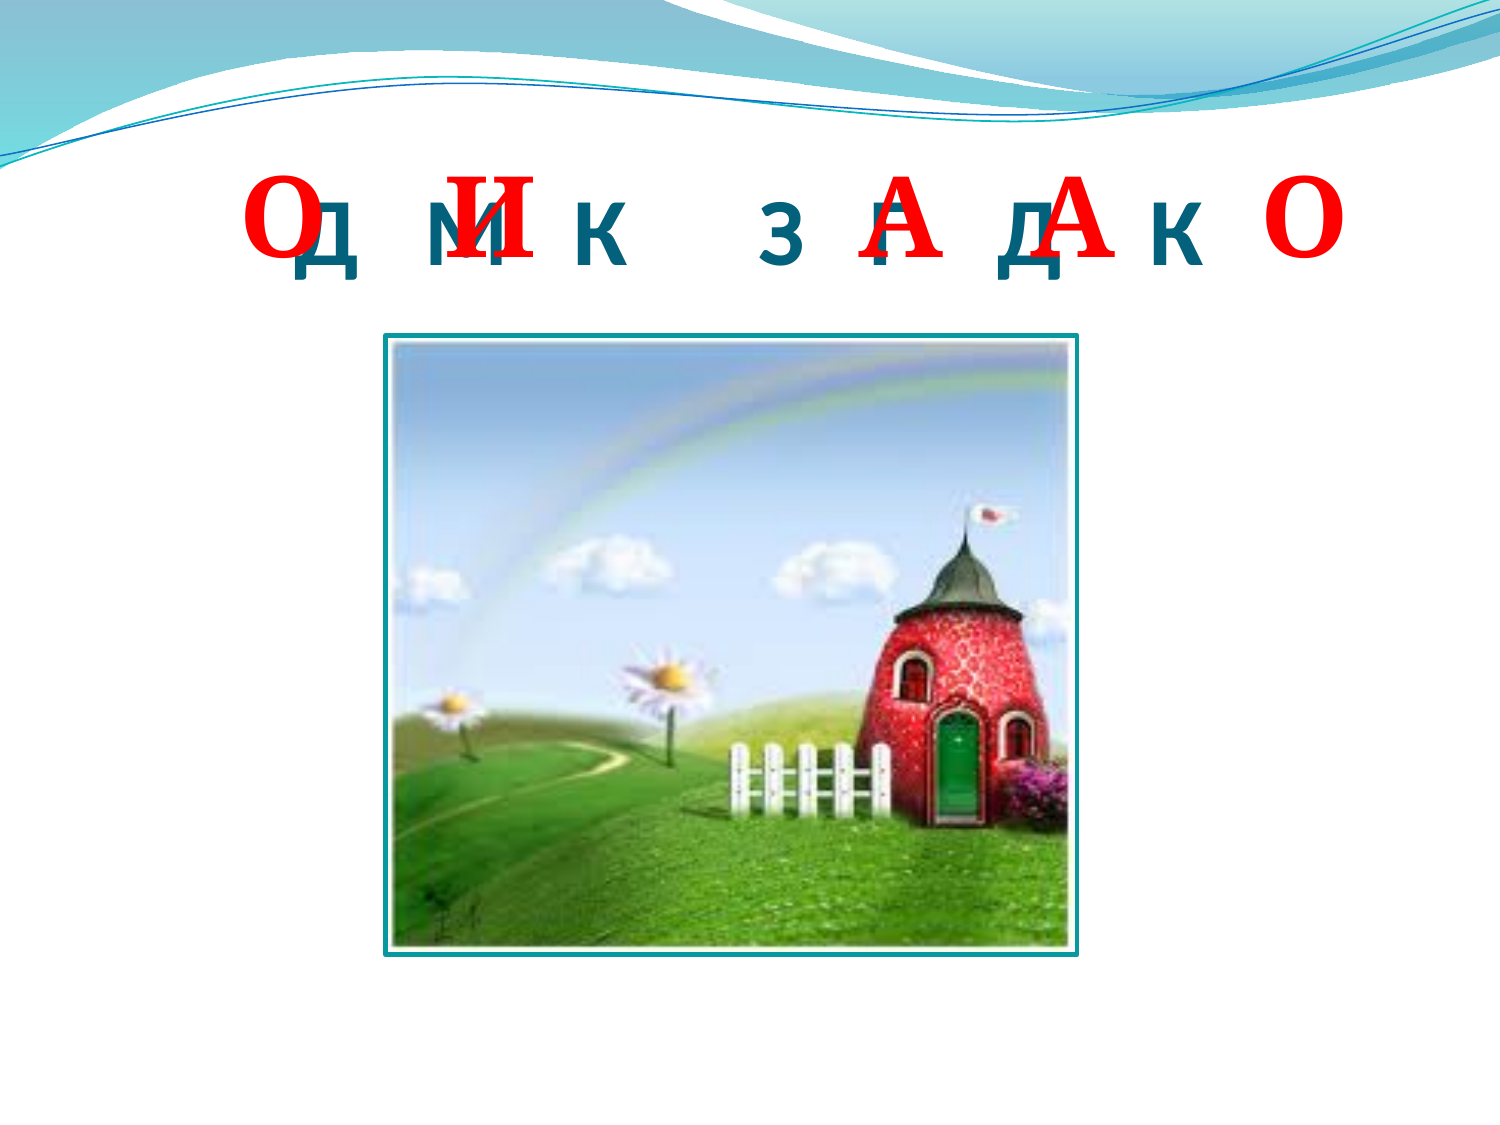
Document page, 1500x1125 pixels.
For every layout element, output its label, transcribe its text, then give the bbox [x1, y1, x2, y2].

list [387, 337, 1076, 953]
text_box О И А А О [224, 137, 1500, 288]
title Д М К З Г Д К [75, 75, 1425, 400]
